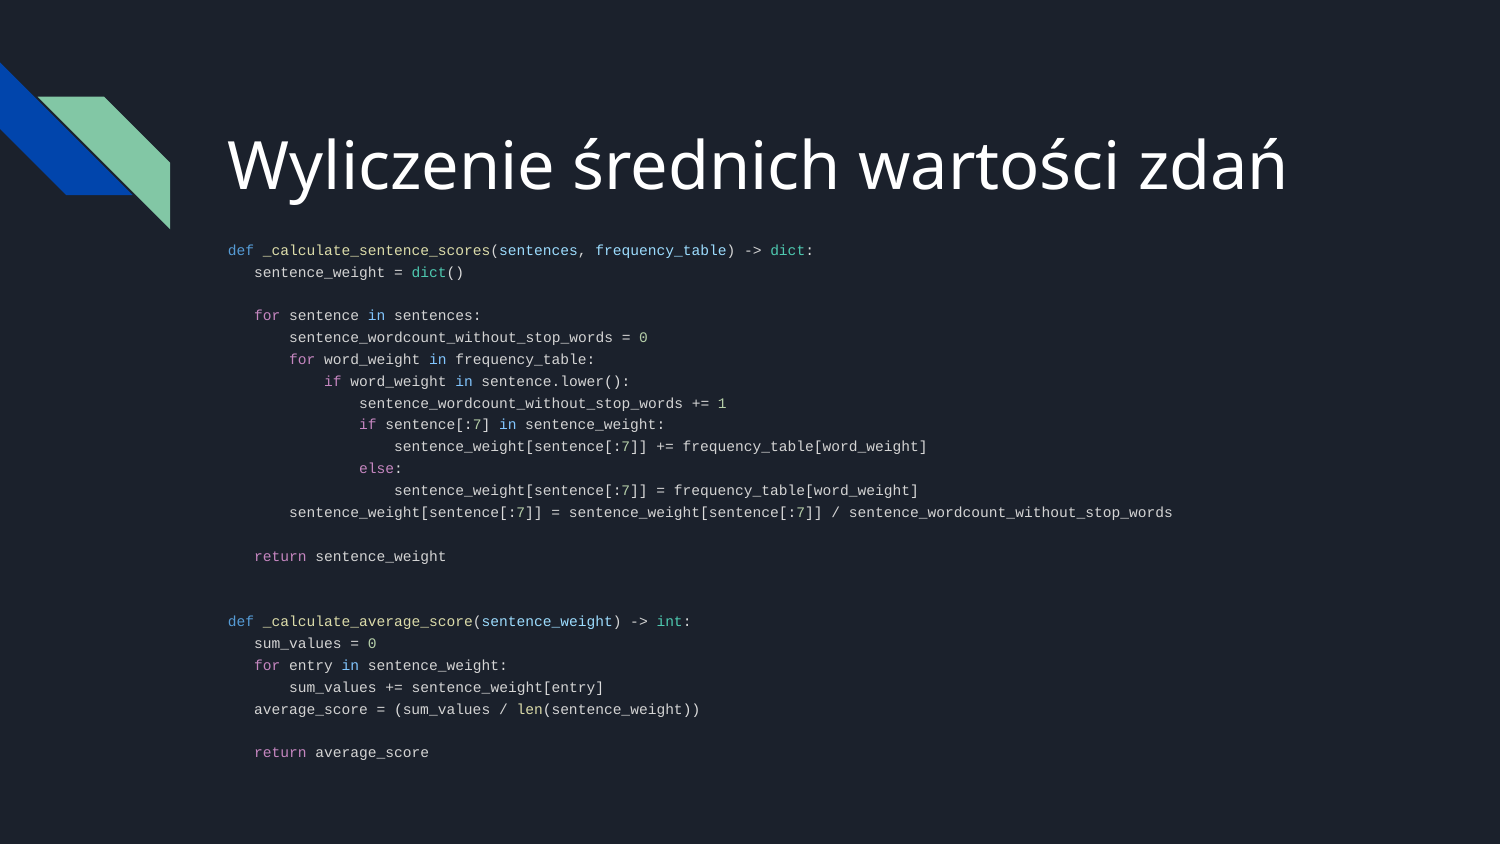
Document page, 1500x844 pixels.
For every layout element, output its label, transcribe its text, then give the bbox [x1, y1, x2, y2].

list def _calculate_sentence_scores(sentences, frequency_table) -> dict: sentence_weight = dict() for sentence in sentences: sentence_wordcount_without_stop_words = 0 for word_weight in frequency_table: if word_weight in sentence.lower(): sentence_wordcount_without_stop_words += 1 if sentence[:7] in sentence_weight: sentence_weight[sentence[:7]] += frequency_table[word_weight] else: sentence_weight[sentence[:7]] = frequency_table[word_weight] sentence_weight[sentence[:7]] = sentence_weight[sentence[:7]] / sentence_wordcount_without_stop_words return sentence_weight def _calculate_average_score(sentence_weight) -> int: sum_values = 0 for entry in sentence_weight: sum_values += sentence_weight[entry] average_score = (sum_values / len(sentence_weight)) return average_score [212, 221, 1368, 780]
title Wyliczenie średnich wartości zdań [212, 107, 1392, 215]
